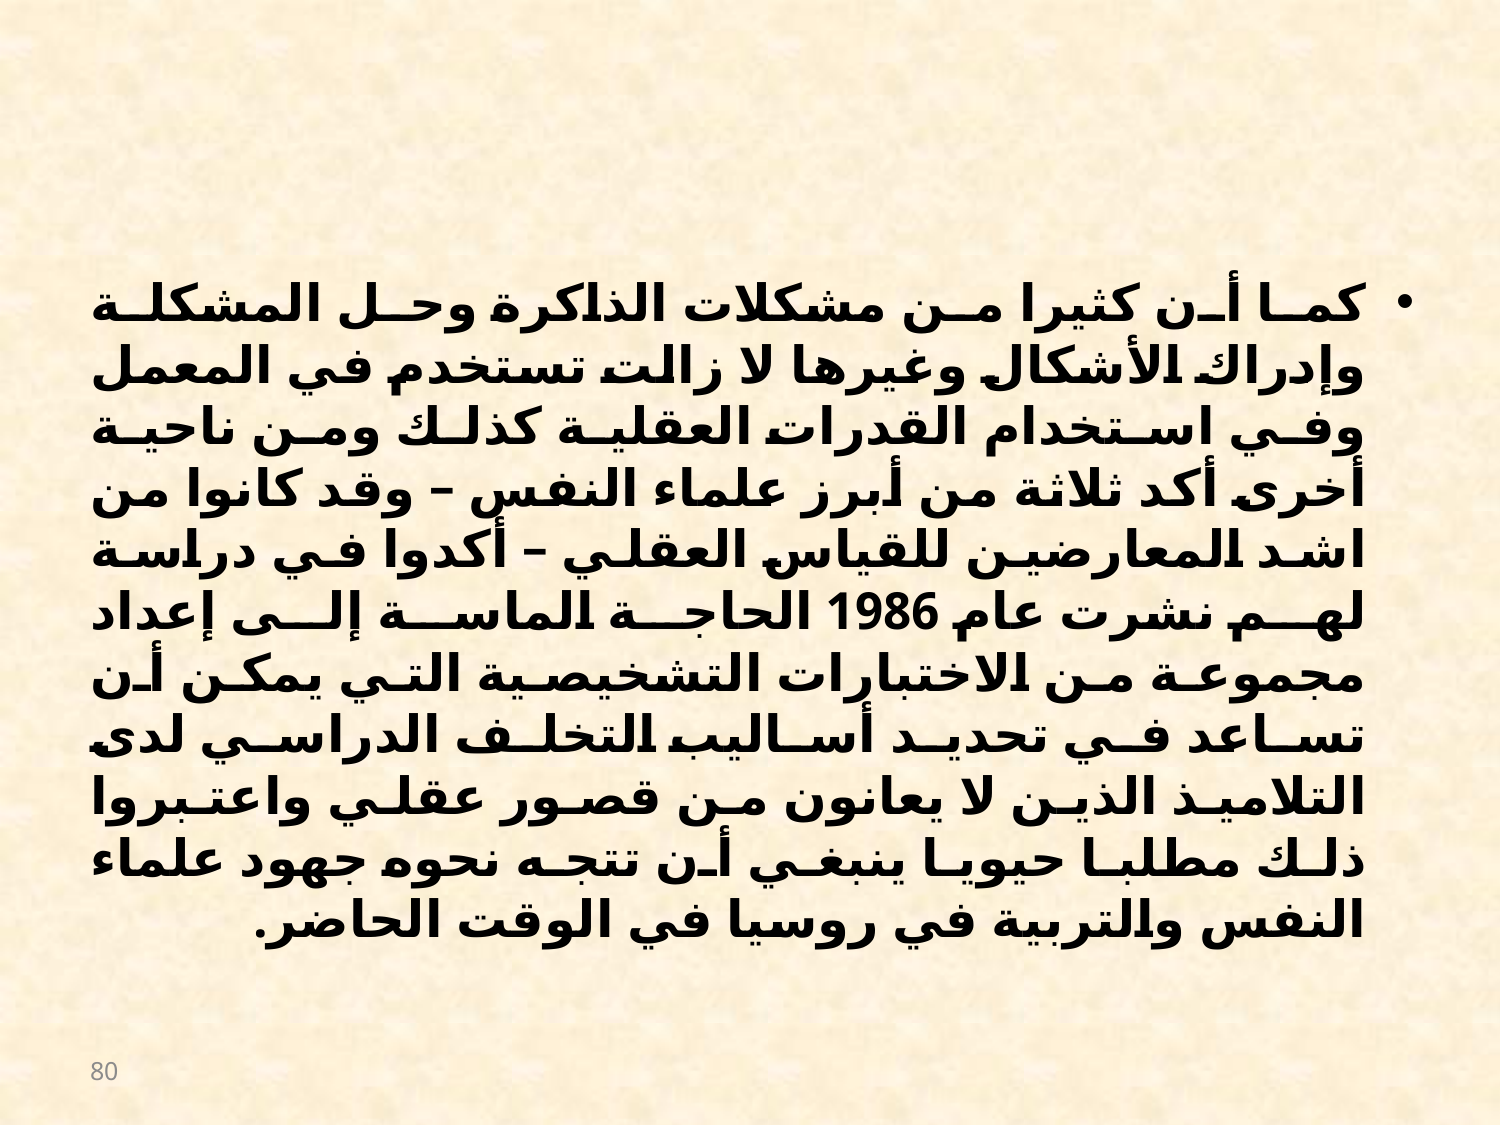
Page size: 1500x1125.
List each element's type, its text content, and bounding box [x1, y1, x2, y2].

slide_number 80 [75, 1042, 425, 1103]
list كما أن كثيرا من مشكلات الذاكرة وحل المشكلة وإدراك الأشكال وغيرها لا زالت تستخدم في المعمل وفي استخدام القدرات العقلية كذلك ومن ناحية أخرى أكد ثلاثة من أبرز علماء النفس – وقد كانوا من اشد المعارضين للقياس العقلي – أكدوا في دراسة لهم نشرت عام 1986 الحاجة الماسة إلى إعداد مجموعة من الاختبارات التشخيصية التي يمكن أن تساعد في تحديد أساليب التخلف الدراسي لدى التلاميذ الذين لا يعانون من قصور عقلي واعتبروا ذلك مطلبا حيويا ينبغي أن تتجه نحوه جهود علماء النفس والتربية في روسيا في الوقت الحاضر. [75, 262, 1425, 1005]
picture [0, 0, 1500, 1125]
